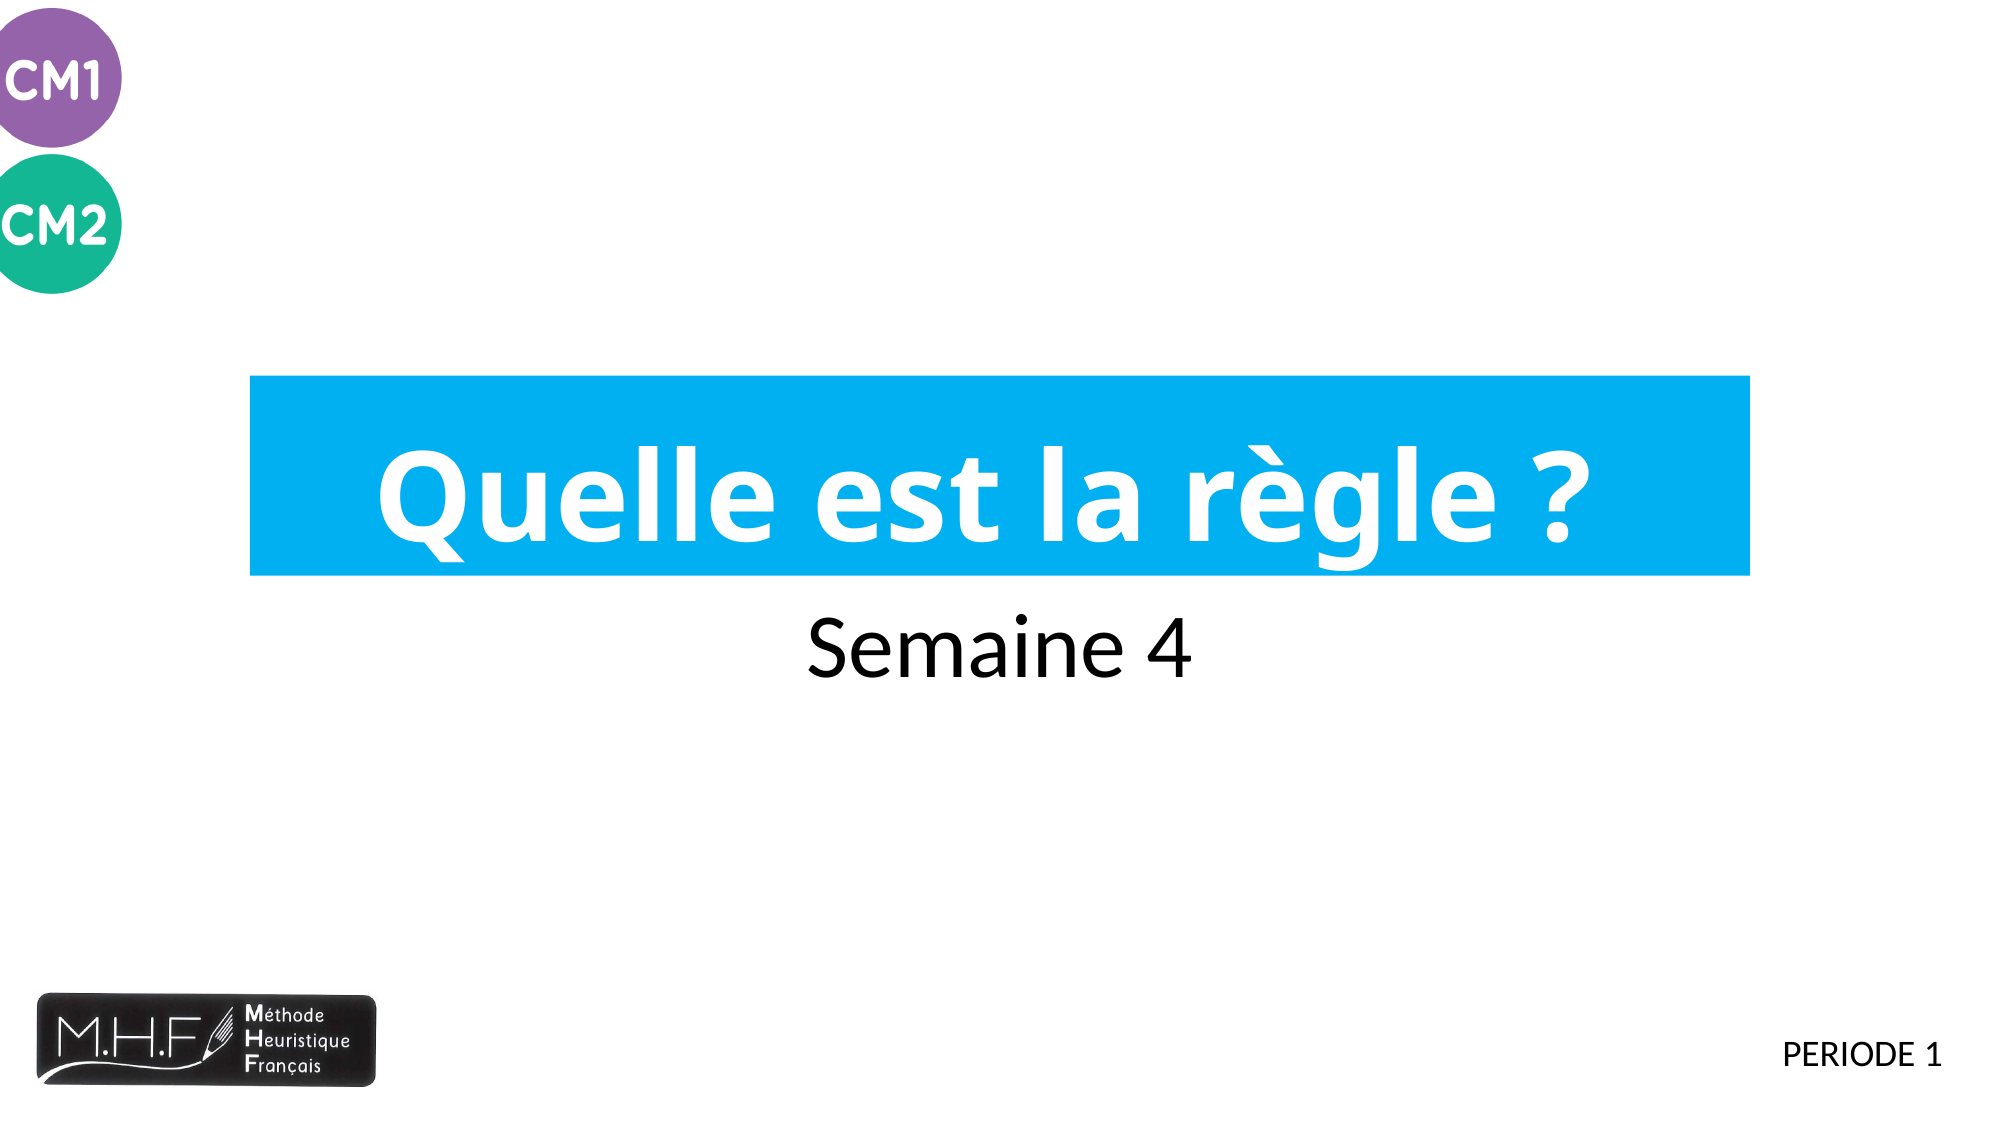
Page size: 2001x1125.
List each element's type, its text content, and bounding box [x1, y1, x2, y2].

subtitle Semaine 4 [249, 590, 1750, 863]
title Quelle est la règle ? [249, 375, 1750, 576]
text_box PERIODE 1 [1362, 1021, 1967, 1082]
picture [0, 0, 134, 298]
picture [33, 990, 379, 1089]
